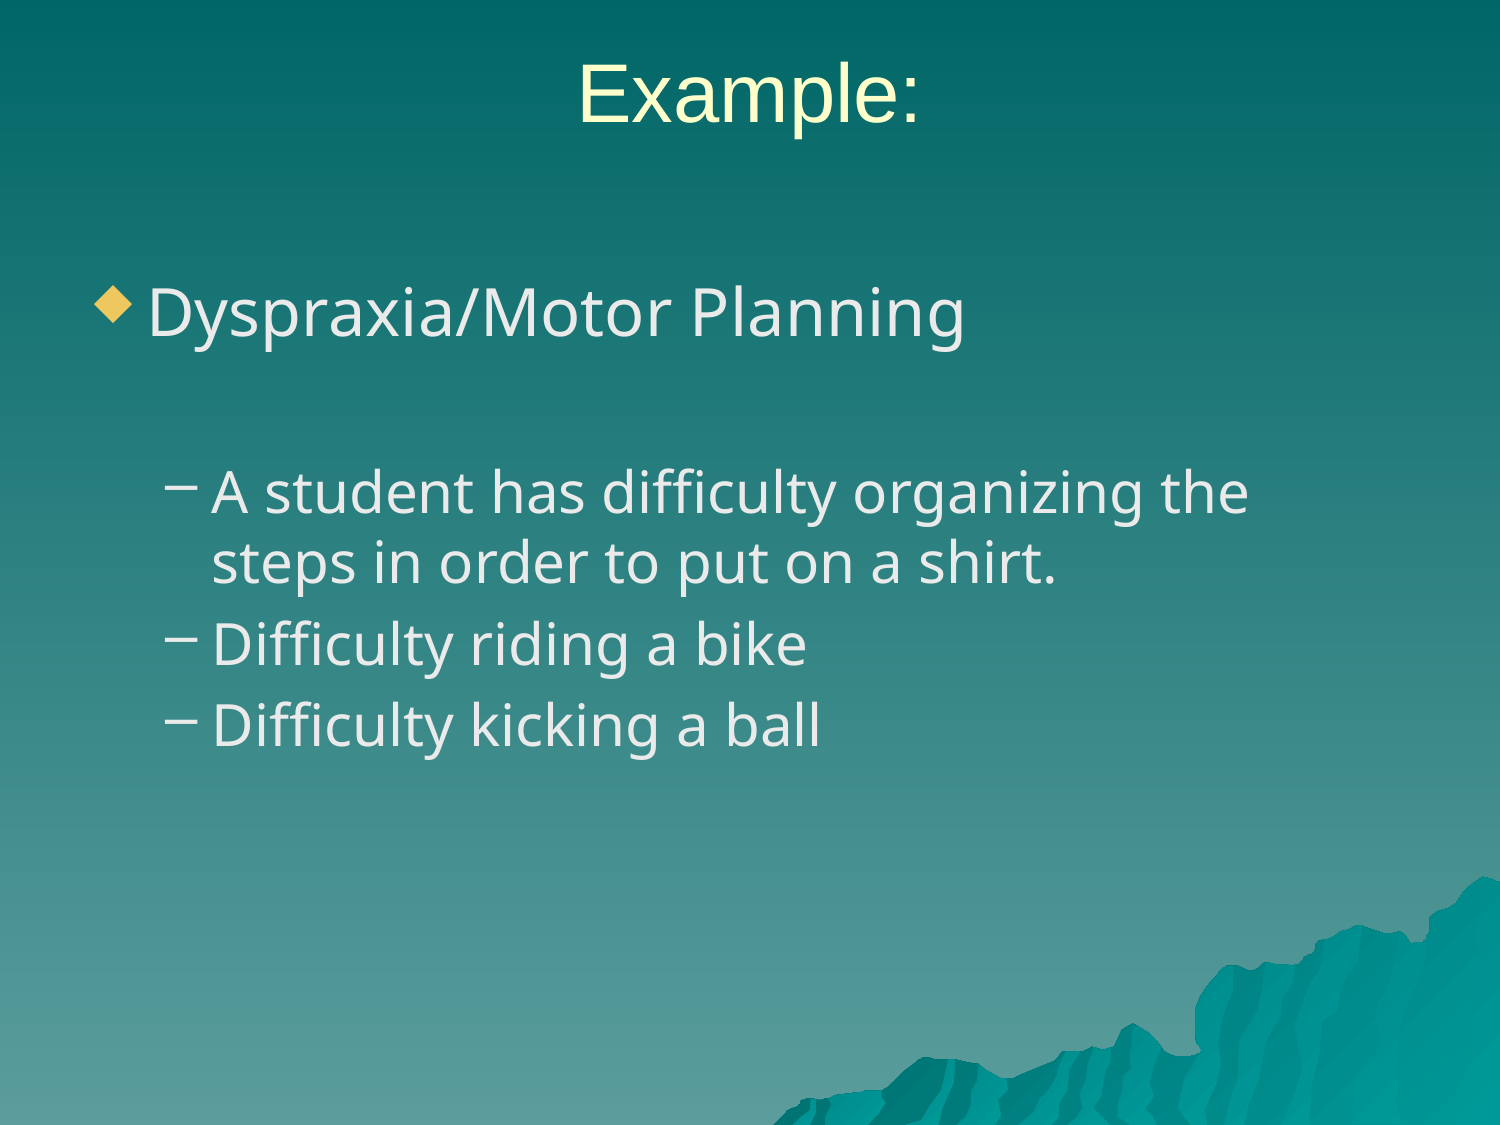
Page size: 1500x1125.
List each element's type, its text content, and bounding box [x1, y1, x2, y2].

title Example: [74, 45, 1426, 233]
list Dyspraxia/Motor Planning A student has difficulty organizing the steps in order to put on a shirt. Difficulty riding a bike Difficulty kicking a ball [74, 262, 1426, 1006]
